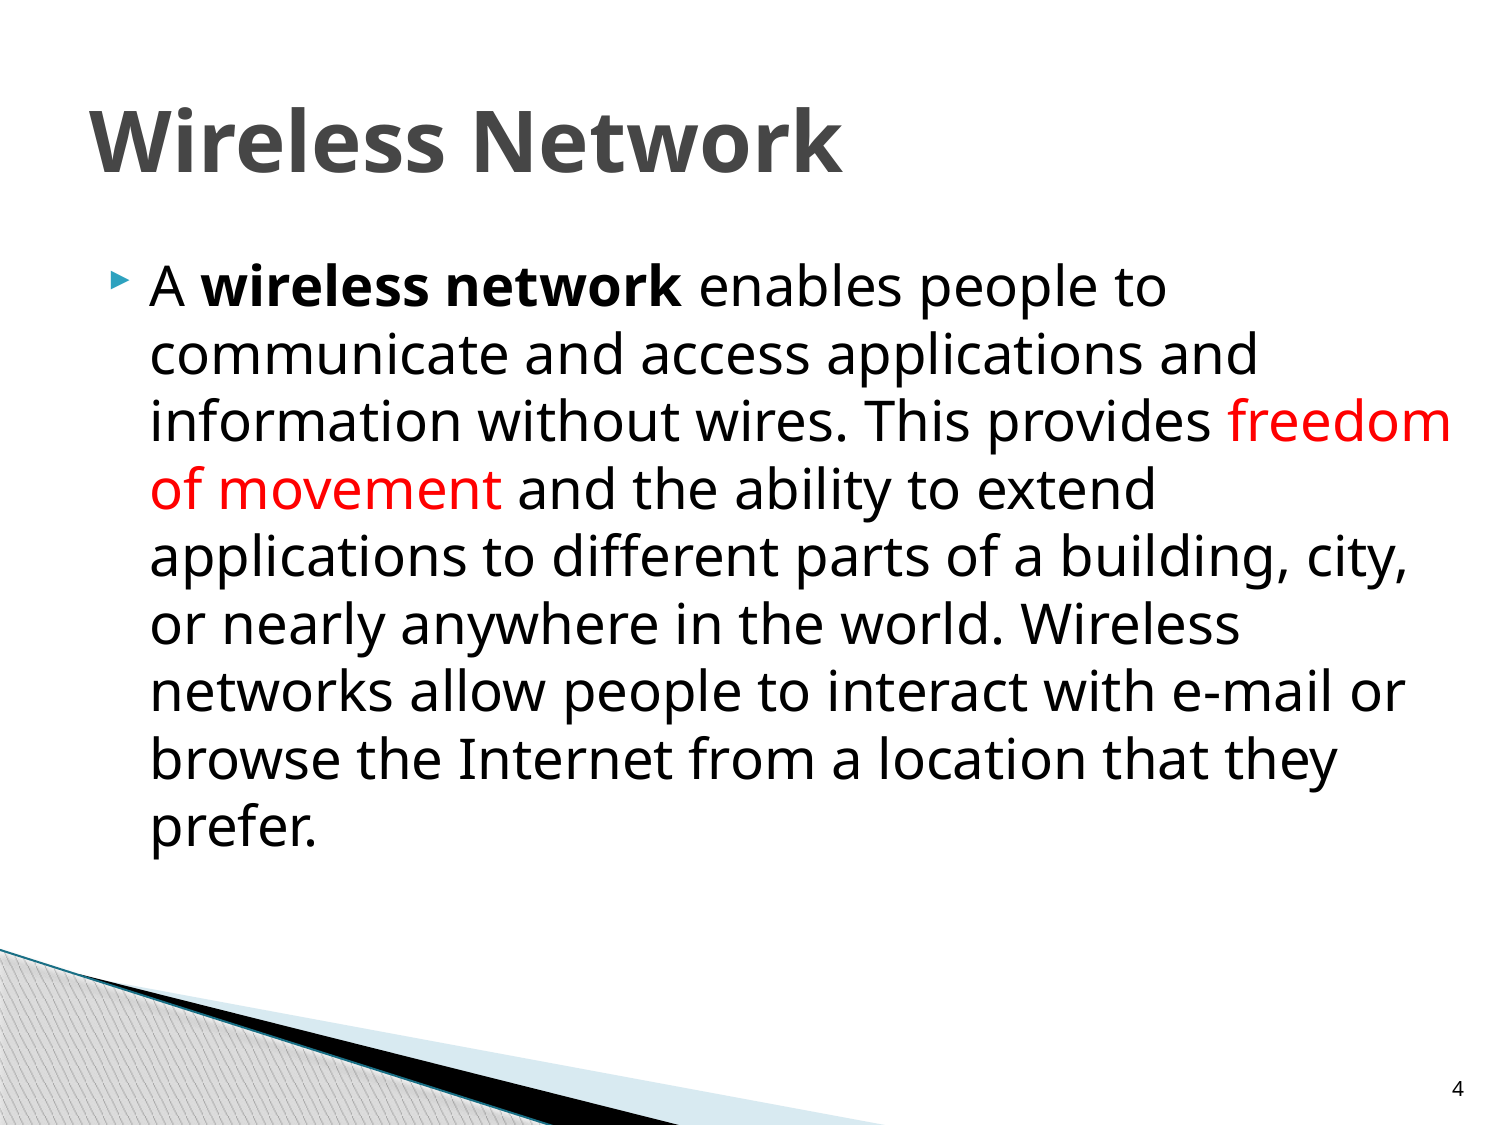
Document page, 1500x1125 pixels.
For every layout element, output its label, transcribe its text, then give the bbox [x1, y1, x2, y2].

slide_number 4 [1418, 1051, 1479, 1112]
list A wireless network enables people to communicate and access applications and information without wires. This provides freedom of movement and the ability to extend applications to different parts of a building, city, or nearly anywhere in the world. Wireless networks allow people to interact with e-mail or browse the Internet from a location that they prefer. [75, 243, 1479, 986]
title Wireless Network [75, 45, 1425, 233]
